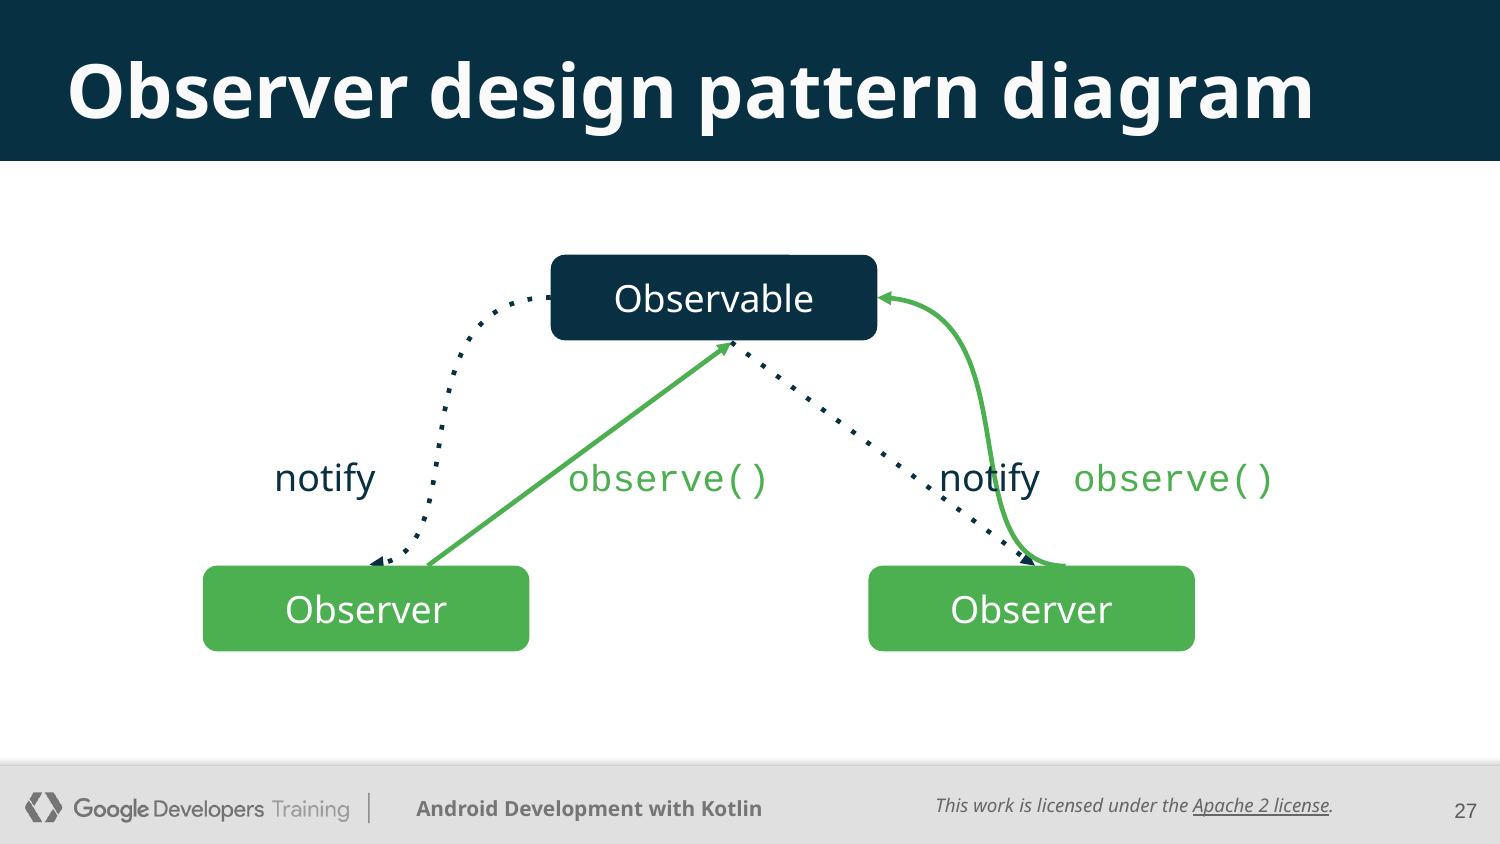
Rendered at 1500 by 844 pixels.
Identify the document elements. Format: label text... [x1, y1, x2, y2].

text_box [202, 254, 1298, 652]
picture [0, 161, 1500, 844]
title Observer design pattern diagram [51, 28, 1449, 122]
slide_number ‹#› [1402, 777, 1493, 842]
